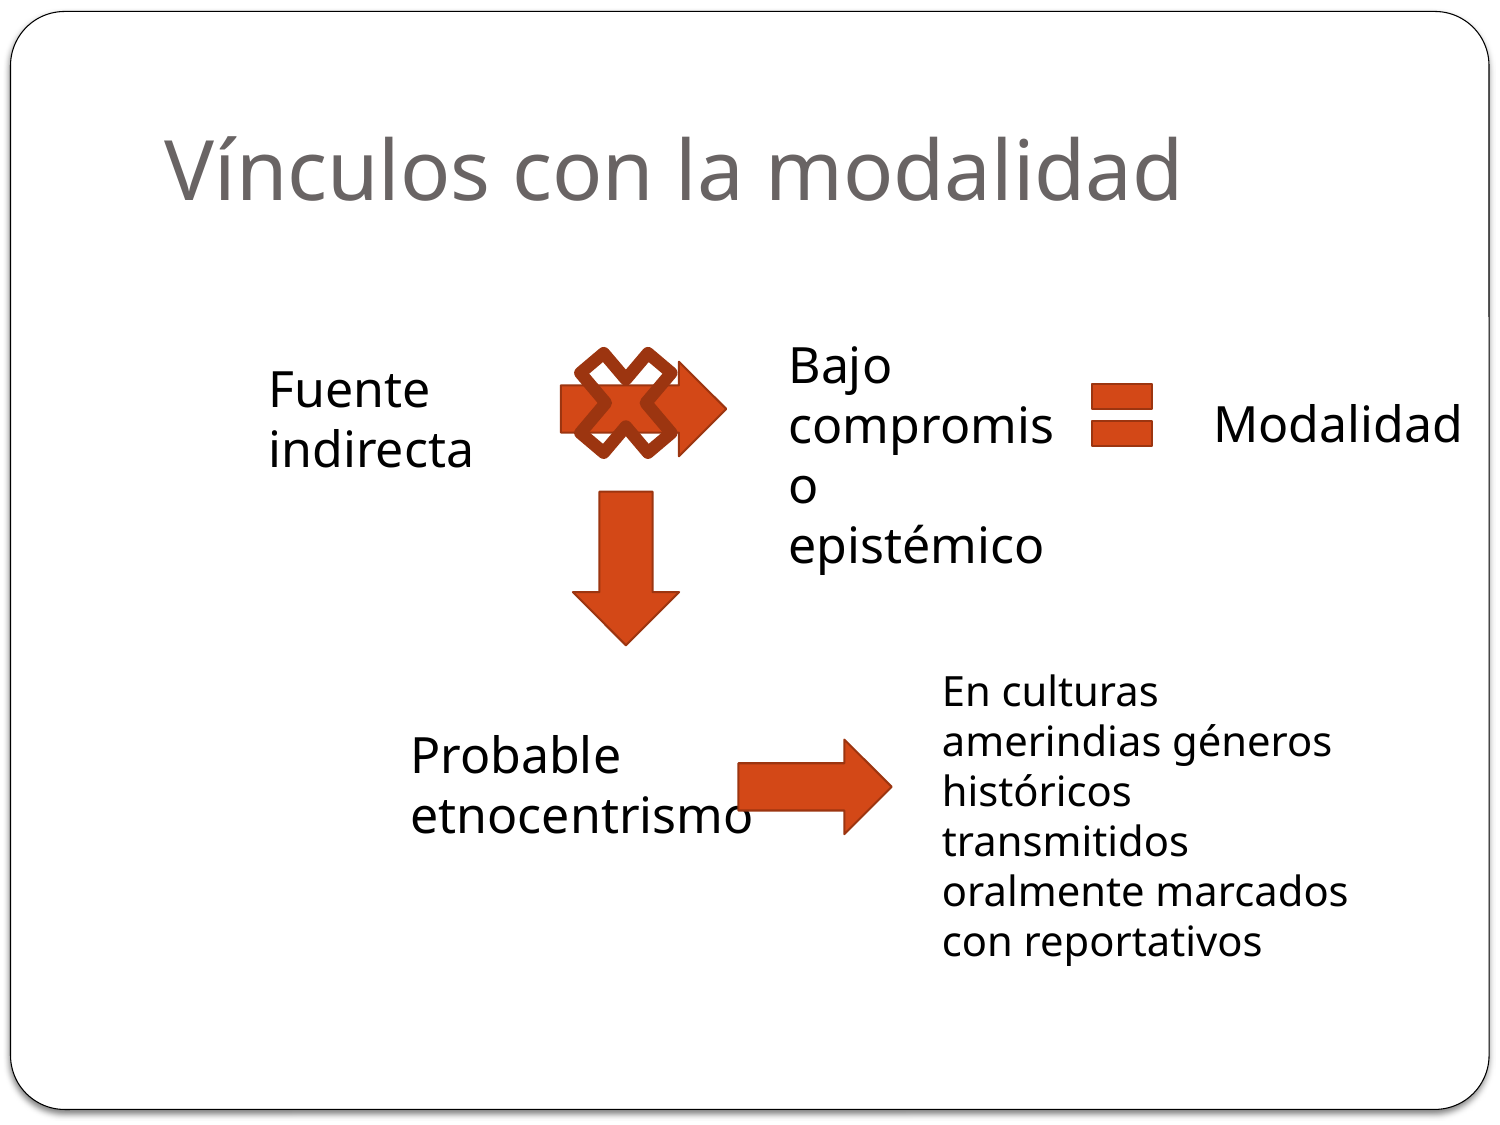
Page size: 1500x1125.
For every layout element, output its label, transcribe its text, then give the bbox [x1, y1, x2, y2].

text_box [579, 352, 673, 454]
text_box En culturas amerindias géneros históricos transmitidos oralmente marcados con reportativos [927, 656, 1365, 972]
text_box Modalidad [1198, 385, 1500, 461]
title Vínculos con la modalidad [150, 45, 1425, 233]
text_box Probable etnocentrismo [395, 716, 857, 851]
text_box [1091, 383, 1153, 410]
text_box [571, 490, 681, 647]
text_box [649, 360, 727, 458]
text_box [1091, 420, 1153, 447]
text_box Fuente indirecta [253, 349, 573, 485]
text_box [737, 738, 893, 836]
text_box [559, 384, 603, 434]
text_box Bajo compromiso epistémico [773, 326, 1081, 581]
